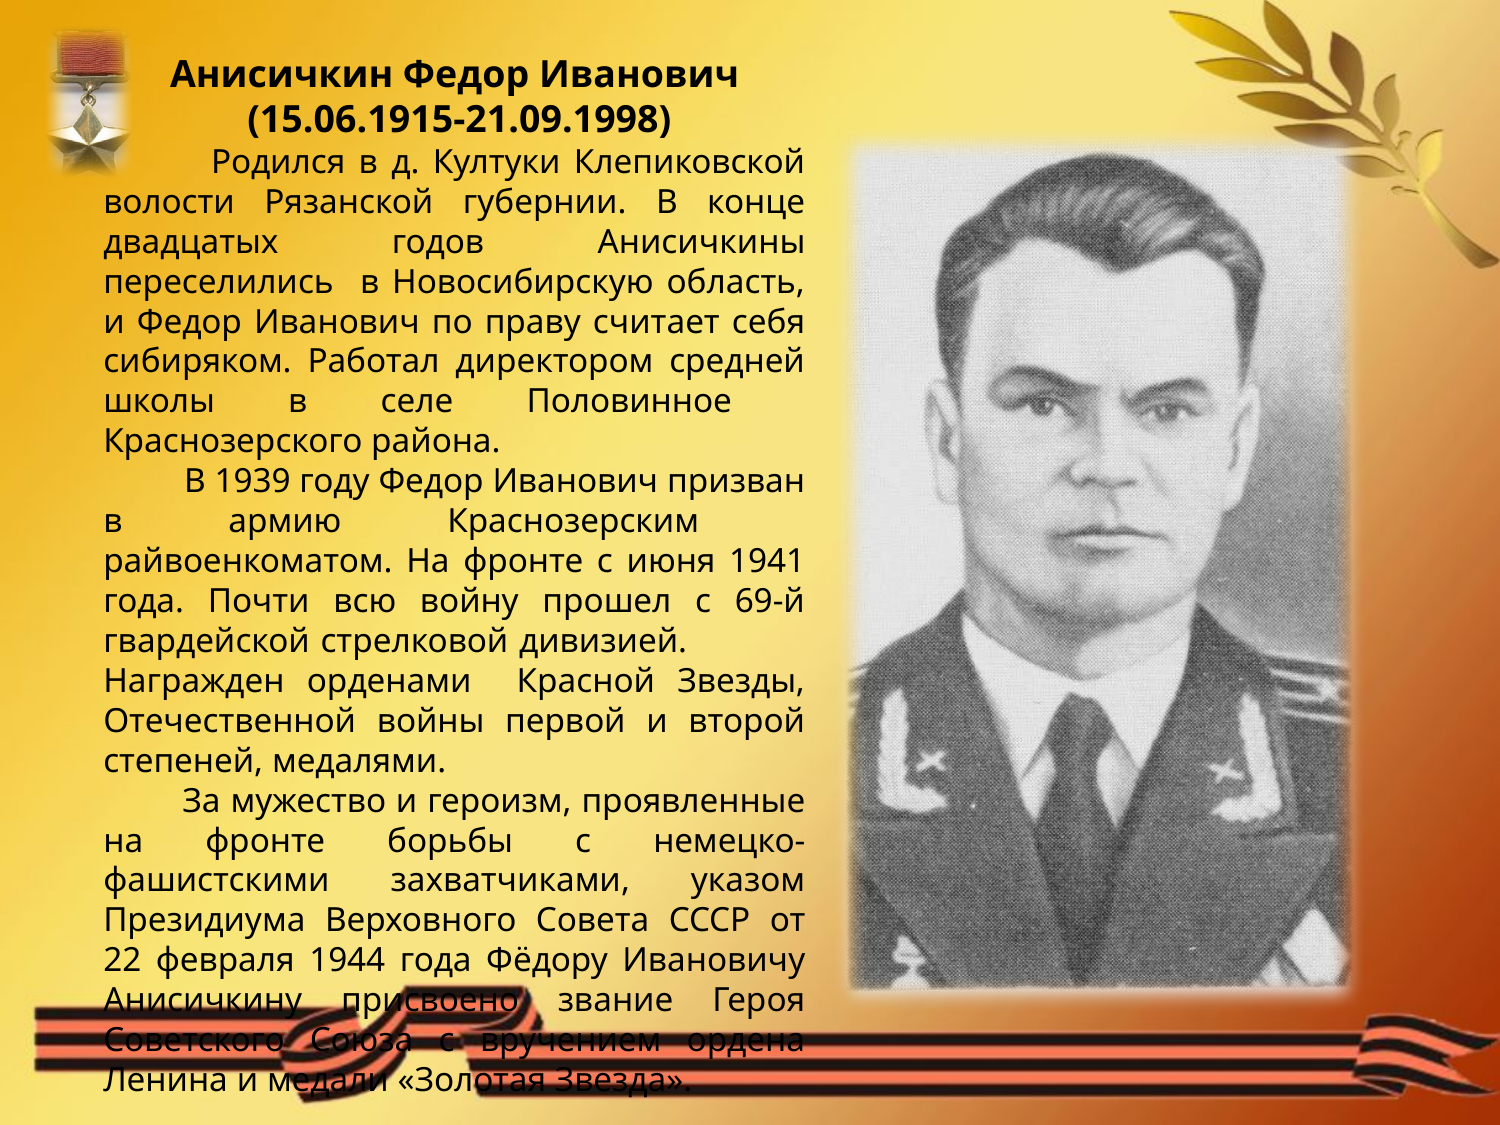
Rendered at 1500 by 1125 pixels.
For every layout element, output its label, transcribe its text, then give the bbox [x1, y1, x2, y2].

picture [0, 0, 1500, 1125]
text_box Анисичкин Федор Иванович (15.06.1915-21.09.1998) Родился в д. Култуки Клепиковской волости Рязанской губернии. В конце двадцатых годов Анисичкины переселились в Новосибирскую область, и Федор Иванович по праву считает себя сибиряком. Работал директором средней школы в селе Половинное Краснозерского района. В 1939 году Федор Иванович призван в армию Краснозерским райвоенкоматом. На фронте с июня 1941 года. Почти всю войну прошел с 69-й гвардейской стрелковой дивизией. Награжден орденами Красной Звезды, Отечественной войны первой и второй степеней, медалями. За мужество и героизм, проявленные на фронте борьбы с немецко-фашистскими захватчиками, указом Президиума Верховного Совета СССР от 22 февраля 1944 года Фёдору Ивановичу Анисичкину присвоено звание Героя Советского Союза с вручением ордена Ленина и медали «Золотая Звезда». [88, 42, 821, 1106]
